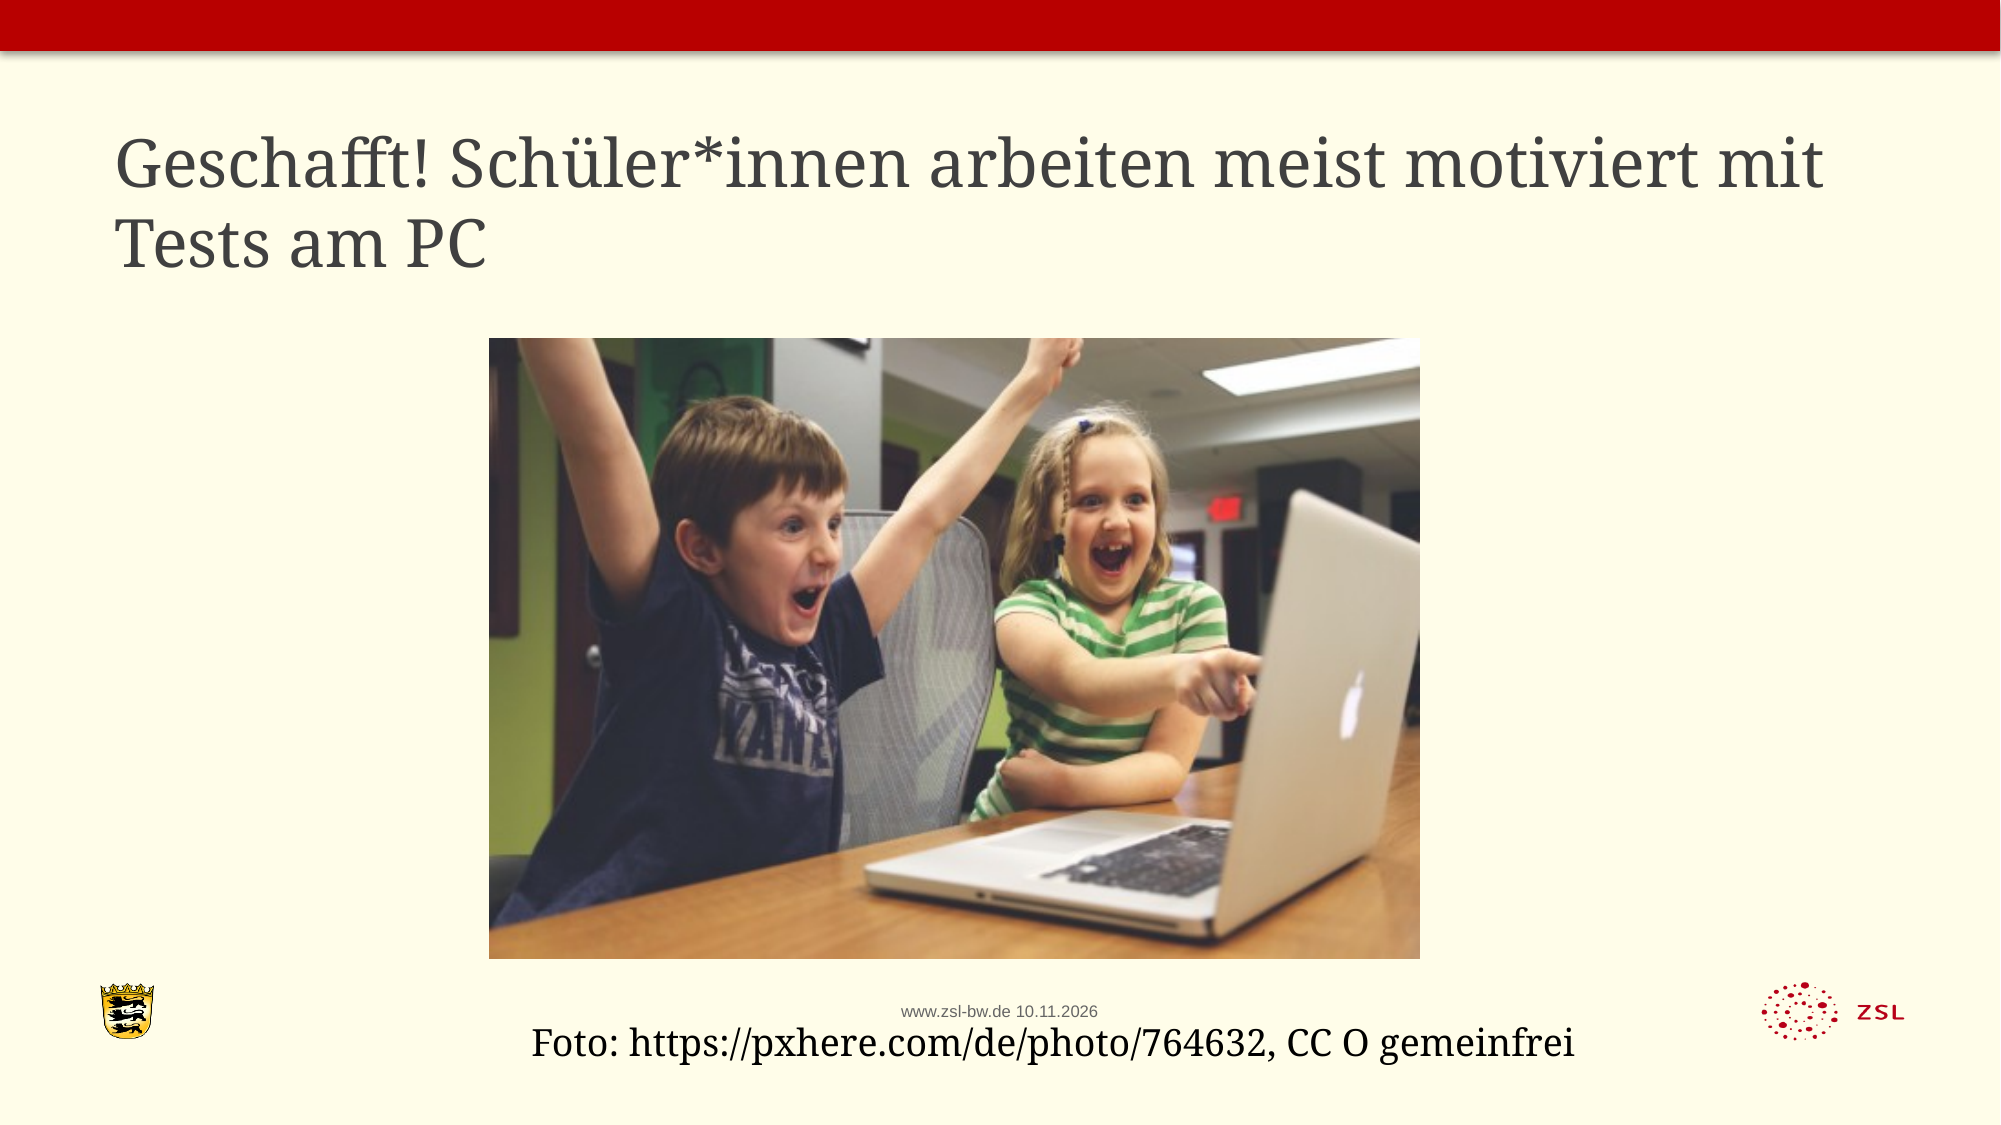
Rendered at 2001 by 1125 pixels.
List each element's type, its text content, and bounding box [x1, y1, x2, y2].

picture [98, 981, 156, 1041]
picture [489, 338, 1420, 960]
picture [1760, 981, 1905, 1041]
text_box Foto: https://pxhere.com/de/photo/764632, CC O gemeinfrei [516, 1011, 1762, 1072]
title Geschafft! Schüler*innen arbeiten meist motiviert mit Tests am PC [99, 113, 1900, 289]
